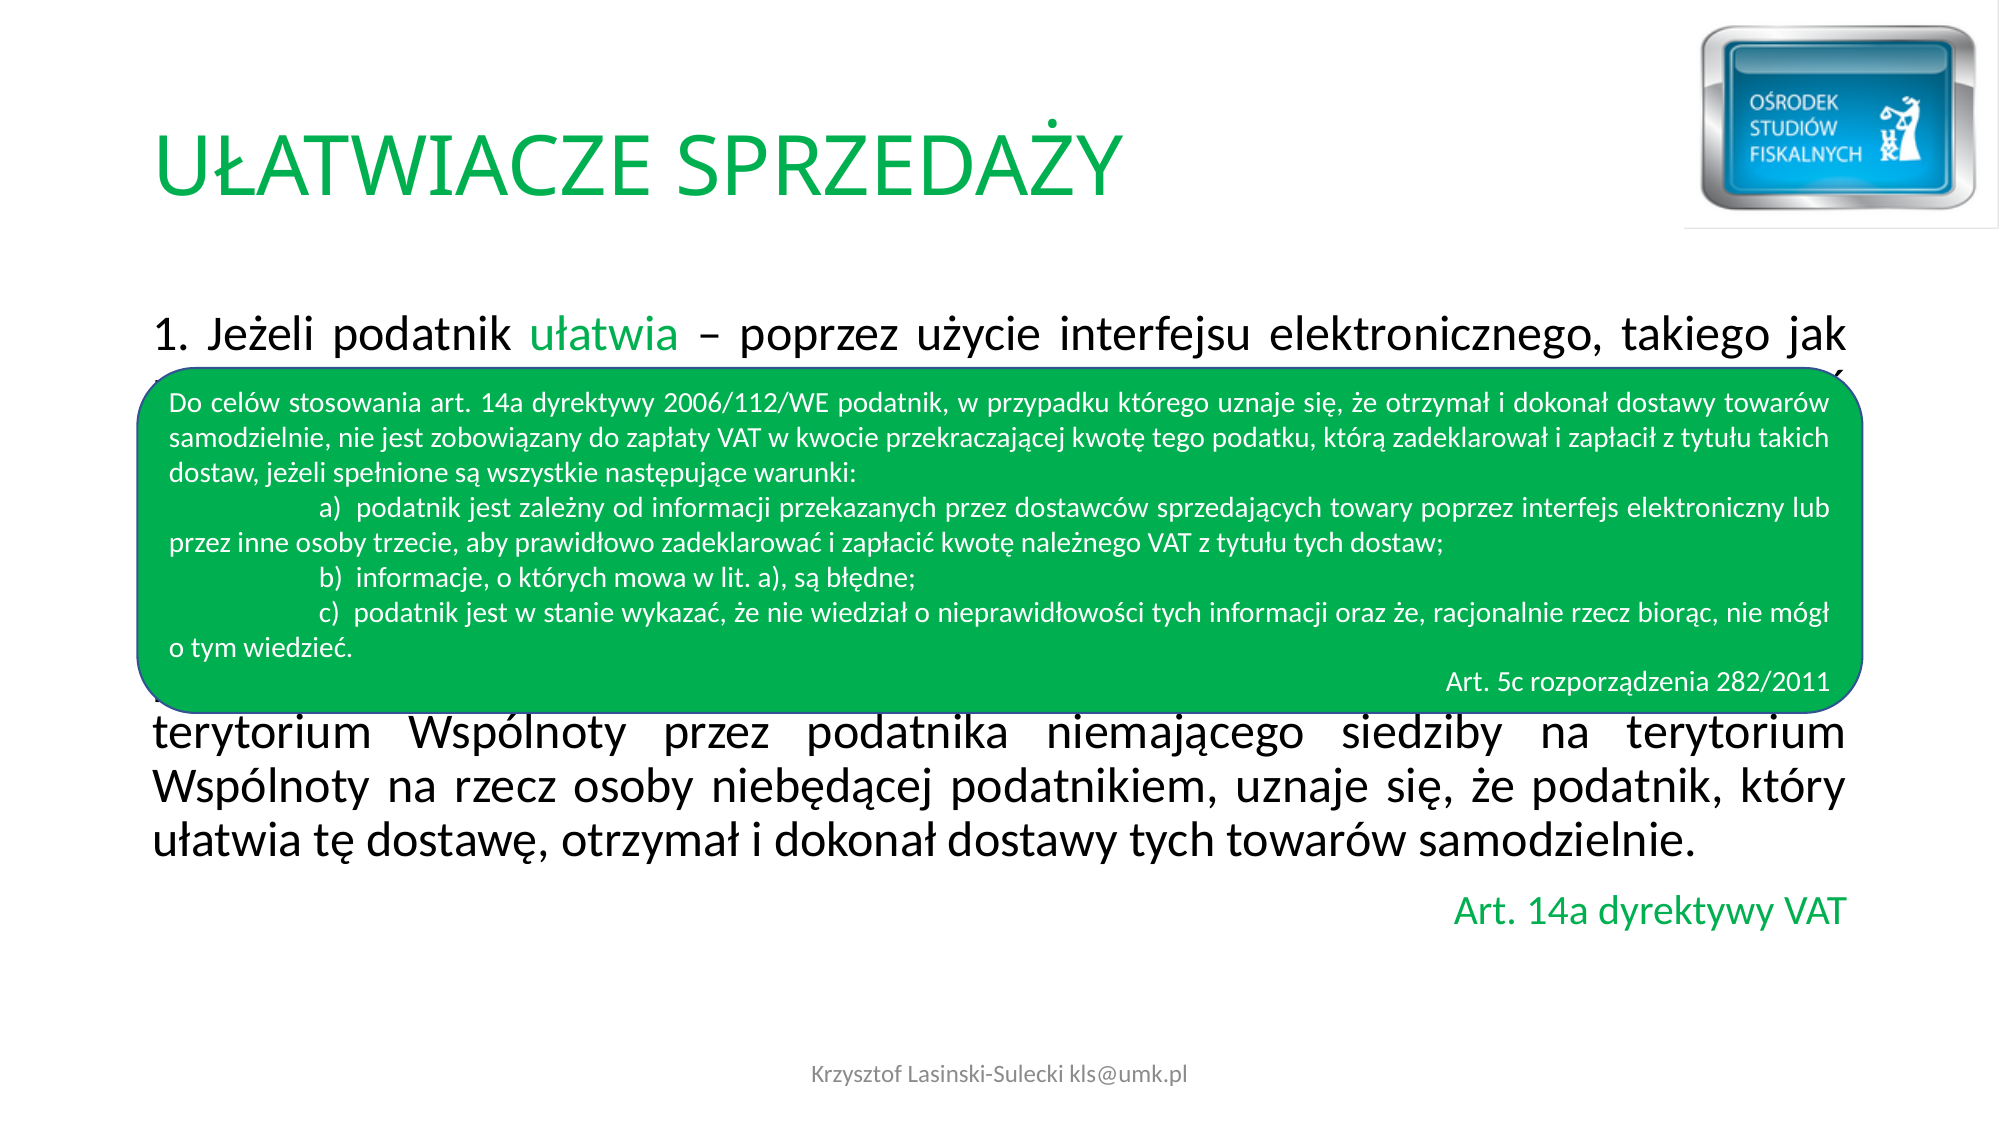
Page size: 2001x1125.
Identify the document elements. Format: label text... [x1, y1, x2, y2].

title UŁATWIACZE SPRZEDAŻY [137, 59, 1863, 278]
list 1. Jeżeli podatnik ułatwia – poprzez użycie interfejsu elektronicznego, takiego jak platforma handlowa, platforma, portal lub podobne środki – sprzedaż na odległość towarów importowanych z terytoriów trzecich lub państw trzecich w przesyłkach o rzeczywistej wartości nieprzekraczającej 150 EUR, uznaje się, że podatnik ten otrzymał i dokonał dostawy tych towarów samodzielnie. 2. Jeżeli podatnik ułatwia – poprzez użycie interfejsu elektronicznego, takiego jak platforma handlowa, platforma, portal lub podobne środki – dostawę towarów na terytorium Wspólnoty przez podatnika niemającego siedziby na terytorium Wspólnoty na rzecz osoby niebędącej podatnikiem, uznaje się, że podatnik, który ułatwia tę dostawę, otrzymał i dokonał dostawy tych towarów samodzielnie. Art. 14a dyrektywy VAT [137, 669, 1863, 1014]
text_box Do celów stosowania art. 14a dyrektywy 2006/112/WE podatnik, w przypadku którego uznaje się, że otrzymał i dokonał dostawy towarów samodzielnie, nie jest zobowiązany do zapłaty VAT w kwocie przekraczającej kwotę tego podatku, którą zadeklarował i zapłacił z tytułu takich dostaw, jeżeli spełnione są wszystkie następujące warunki: a) podatnik jest zależny od informacji przekazanych przez dostawców sprzedających towary poprzez interfejs elektroniczny lub przez inne osoby trzecie, aby prawidłowo zadeklarować i zapłacić kwotę należnego VAT z tytułu tych dostaw; b) informacje, o których mowa w lit. a), są błędne; c) podatnik jest w stanie wykazać, że nie wiedział o nieprawidłowości tych informacji oraz że, racjonalnie rzecz biorąc, nie mógł o tym wiedzieć. Art. 5c rozporządzenia 282/2011 [136, 366, 1864, 714]
footer Krzysztof Lasinski-Sulecki kls@umk.pl [662, 1042, 1338, 1103]
list 1. Jeżeli podatnik ułatwia – poprzez użycie interfejsu elektronicznego, takiego jak platforma handlowa, platforma, portal lub podobne środki – sprzedaż na odległość towarów importowanych z terytoriów trzecich lub państw trzecich w przesyłkach o rzeczywistej wartości nieprzekraczającej 150 EUR, uznaje się, że podatnik ten otrzymał i dokonał dostawy tych towarów samodzielnie. 2. Jeżeli podatnik ułatwia – poprzez użycie interfejsu elektronicznego, takiego jak platforma handlowa, platforma, portal lub podobne środki – dostawę towarów na terytorium Wspólnoty przez podatnika niemającego siedziby na terytorium Wspólnoty na rzecz osoby niebędącej podatnikiem, uznaje się, że podatnik, który ułatwia tę dostawę, otrzymał i dokonał dostawy tych towarów samodzielnie. Art. 14a dyrektywy VAT [137, 299, 1863, 412]
picture [1684, 0, 2000, 230]
